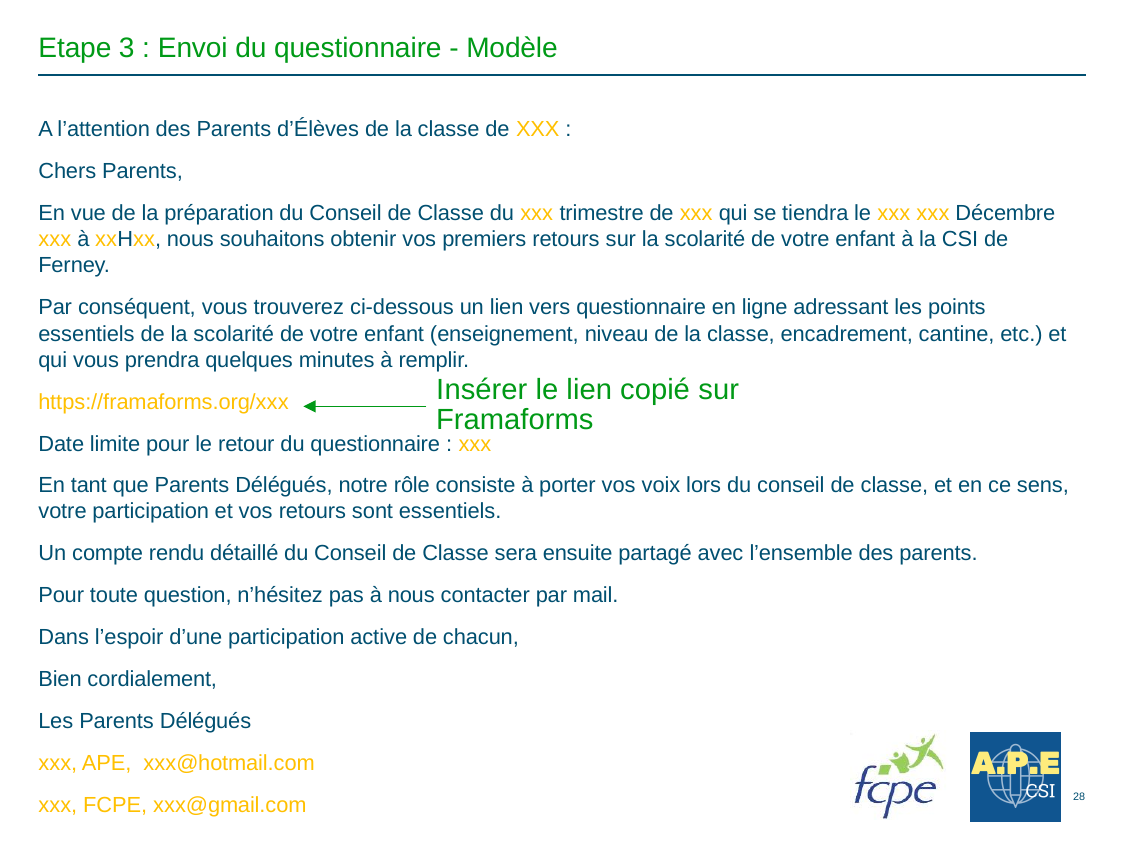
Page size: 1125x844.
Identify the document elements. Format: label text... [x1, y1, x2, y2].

list Etape 3 : Envoi du questionnaire - Modèle [38, 28, 993, 104]
list A l’attention des Parents d’Élèves de la classe de XXX : Chers Parents, En vue de la préparation du Conseil de Classe du xxx trimestre de xxx qui se tiendra le xxx xxx Décembre xxx à xxHxx, nous souhaitons obtenir vos premiers retours sur la scolarité de votre enfant à la CSI de Ferney. Par conséquent, vous trouverez ci-dessous un lien vers questionnaire en ligne adressant les points essentiels de la scolarité de votre enfant (enseignement, niveau de la classe, encadrement, cantine, etc.) et qui vous prendra quelques minutes à remplir. https://framaforms.org/xxx Date limite pour le retour du questionnaire : xxx En tant que Parents Délégués, notre rôle consiste à porter vos voix lors du conseil de classe, et en ce sens, votre participation et vos retours sont essentiels. Un compte rendu détaillé du Conseil de Classe sera ensuite partagé avec l’ensemble des parents. Pour toute question, n’hésitez pas à nous contacter par mail. Dans l’espoir d’une participation active de chacun, Bien cordialement, Les Parents Délégués xxx, APE, xxx@hotmail.com xxx, FCPE, xxx@gmail.com ============================================================ [38, 114, 1086, 778]
text_box Insérer le lien copié sur Framaforms [436, 376, 750, 436]
picture [850, 778, 947, 820]
picture [970, 778, 1061, 822]
slide_number 28 [1060, 791, 1086, 813]
